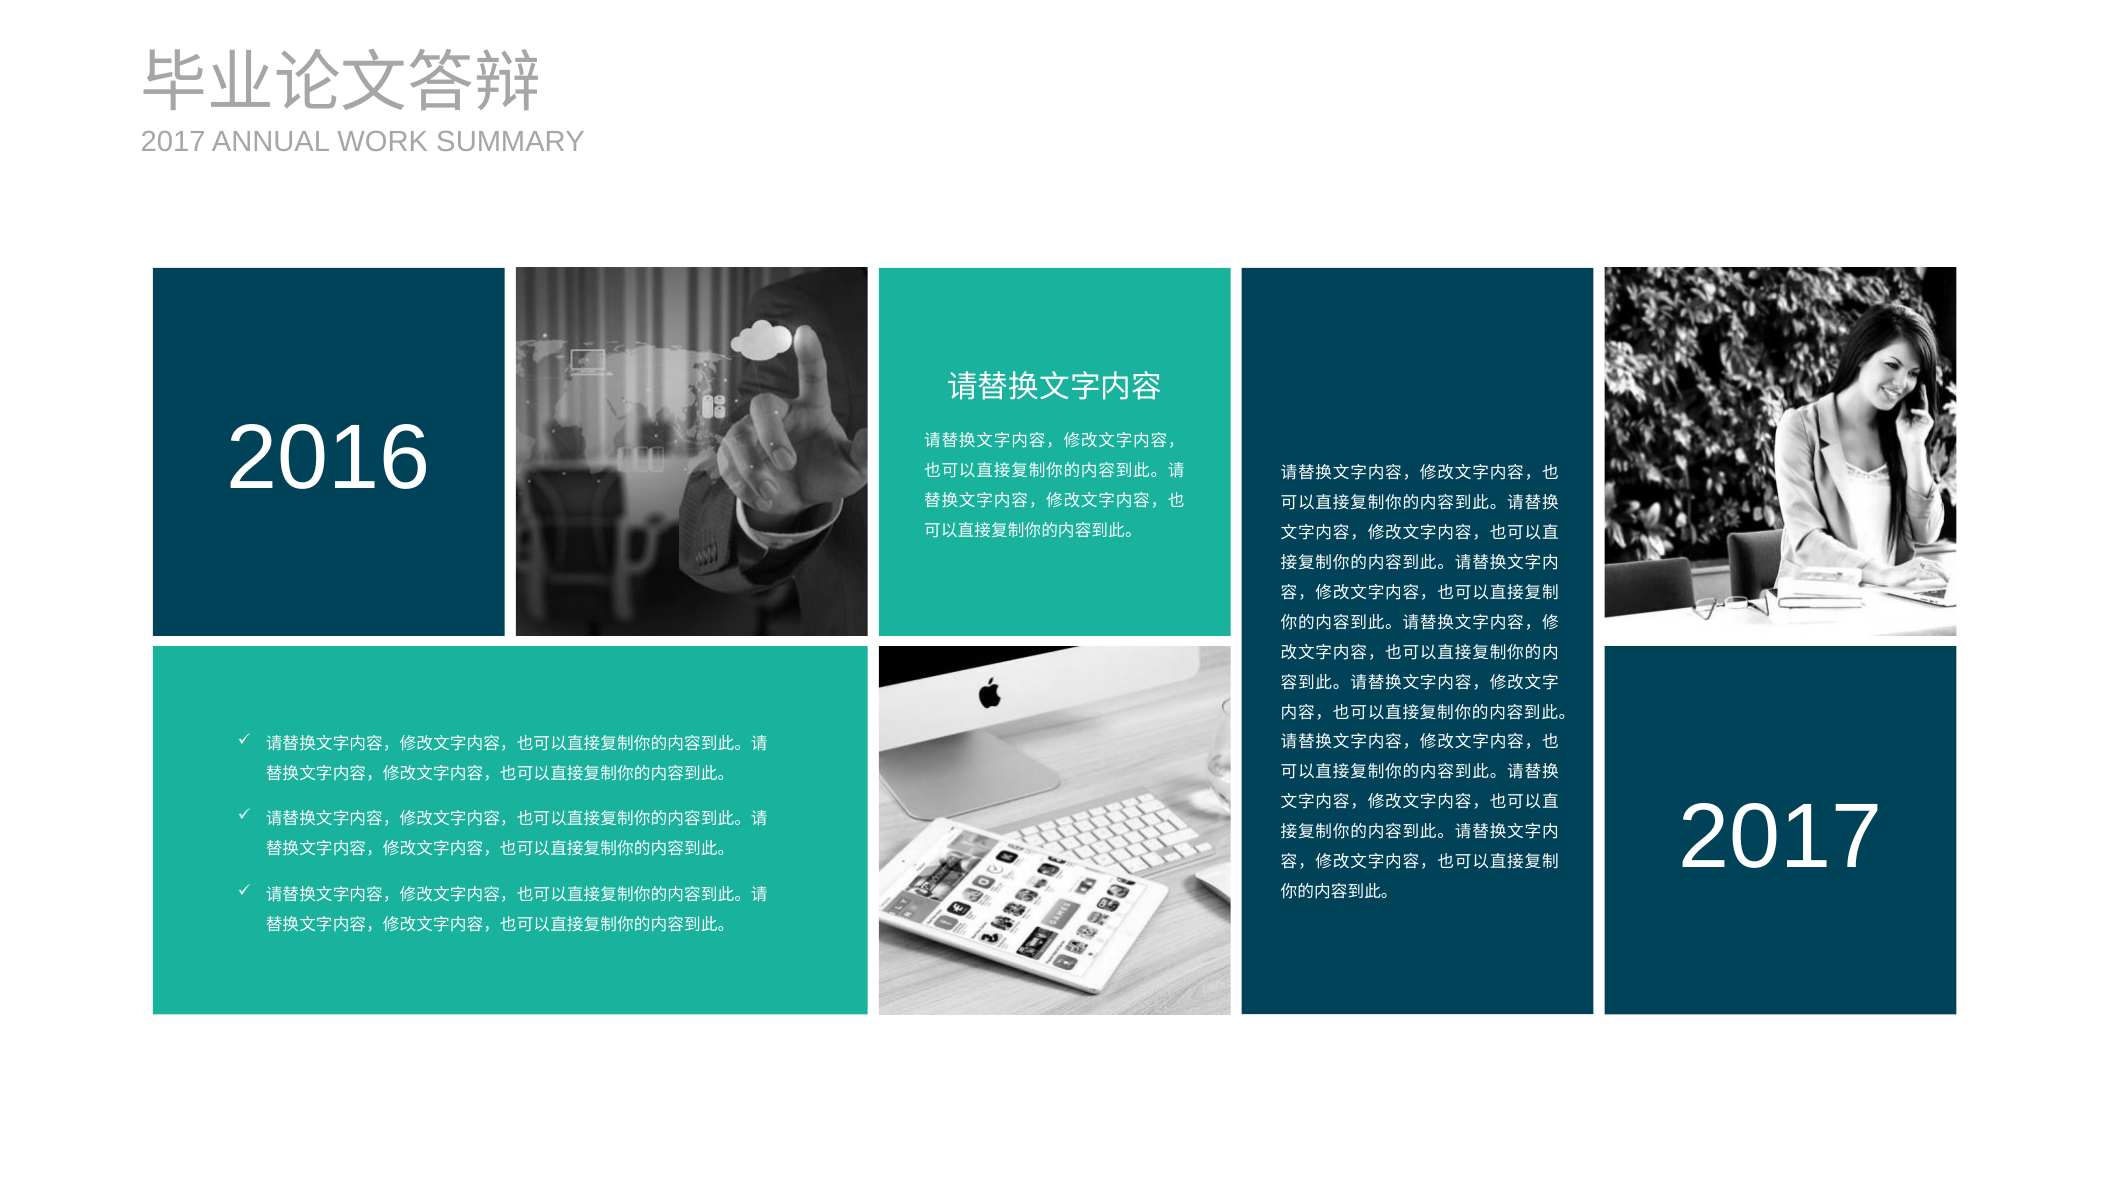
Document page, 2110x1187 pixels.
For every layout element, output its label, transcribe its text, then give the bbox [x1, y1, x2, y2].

text_box 请替换文字内容 [924, 366, 1186, 404]
text_box [1241, 267, 1594, 1015]
text_box [878, 267, 1232, 637]
text_box 请替换文字内容，修改文字内容，也可以直接复制你的内容到此。请替换文字内容，修改文字内容，也可以直接复制你的内容到此。 请替换文字内容，修改文字内容，也可以直接复制你的内容到此。请替换文字内容，修改文字内容，也可以直接复制你的内容到此。 请替换文字内容，修改文字内容，也可以直接复制你的内容到此。请替换文字内容，修改文字内容，也可以直接复制你的内容到此。 [237, 722, 775, 934]
text_box 请替换文字内容，修改文字内容，也可以直接复制你的内容到此。请替换文字内容，修改文字内容，也可以直接复制你的内容到此。 [924, 420, 1186, 541]
text_box [1604, 267, 1957, 637]
text_box 2016 [152, 267, 506, 637]
text_box 毕业论文答辩 [140, 38, 789, 119]
text_box 请替换文字内容，修改文字内容，也可以直接复制你的内容到此。请替换文字内容，修改文字内容，也可以直接复制你的内容到此。请替换文字内容，修改文字内容，也可以直接复制你的内容到此。请替换文字内容，修改文字内容，也可以直接复制你的内容到此。请替换文字内容，修改文字内容，也可以直接复制你的内容到此。请替换文字内容，修改文字内容，也可以直接复制你的内容到此。请替换文字内容，修改文字内容，也可以直接复制你的内容到此。请替换文字内容，修改文字内容，也可以直接复制你的内容到此。 [1280, 451, 1560, 902]
text_box 2017 ANNUAL WORK SUMMARY [140, 122, 602, 158]
text_box [152, 645, 869, 1015]
text_box 2017 [1604, 645, 1957, 1015]
text_box [878, 645, 1232, 1015]
text_box [515, 267, 869, 637]
